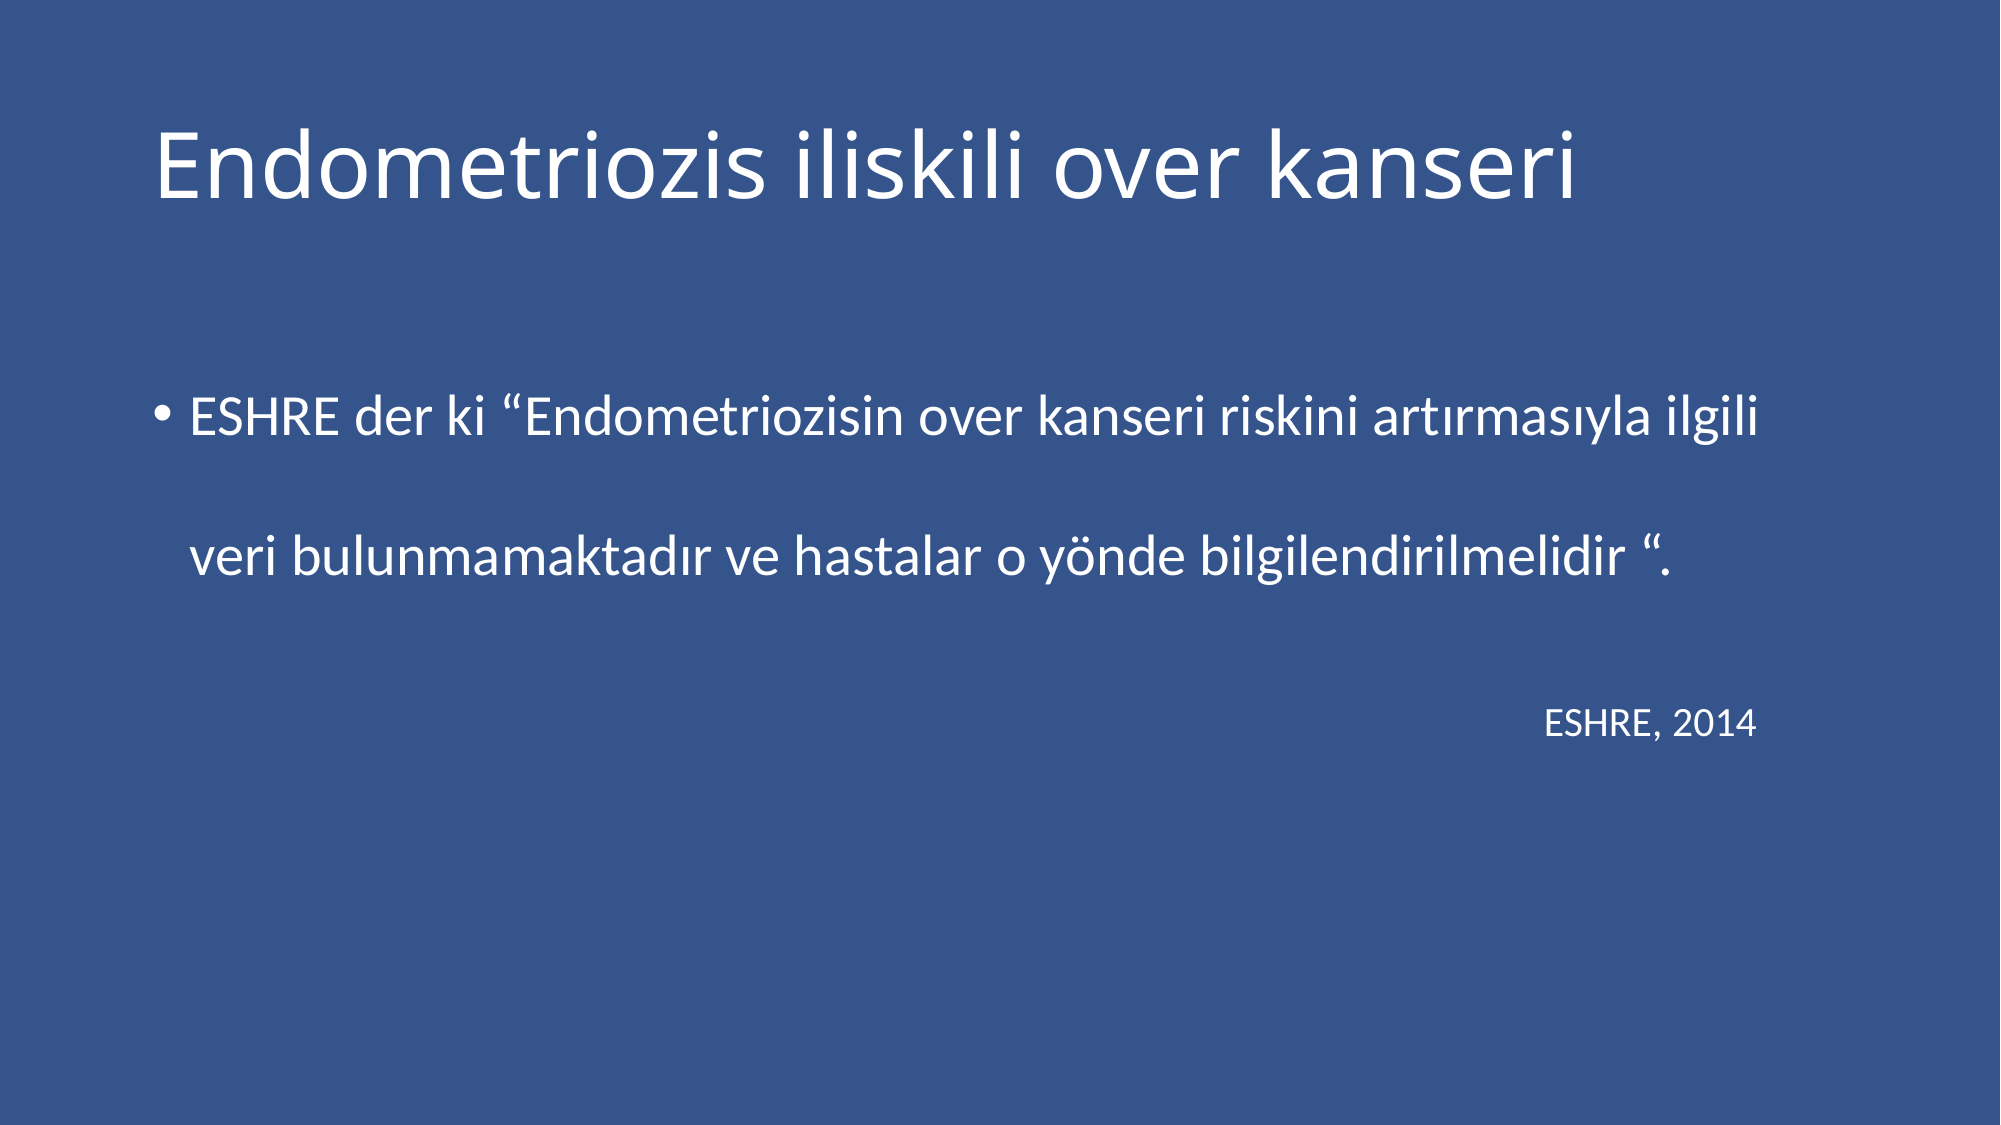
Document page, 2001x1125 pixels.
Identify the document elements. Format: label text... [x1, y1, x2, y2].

list ESHRE der ki “Endometriozisin over kanseri riskini artırmasıyla ilgili veri bulunmamaktadır ve hastalar o yönde bilgilendirilmelidir “. ESHRE, 2014 [137, 299, 1863, 1014]
title Endometriozis iliskili over kanseri [137, 59, 1863, 278]
